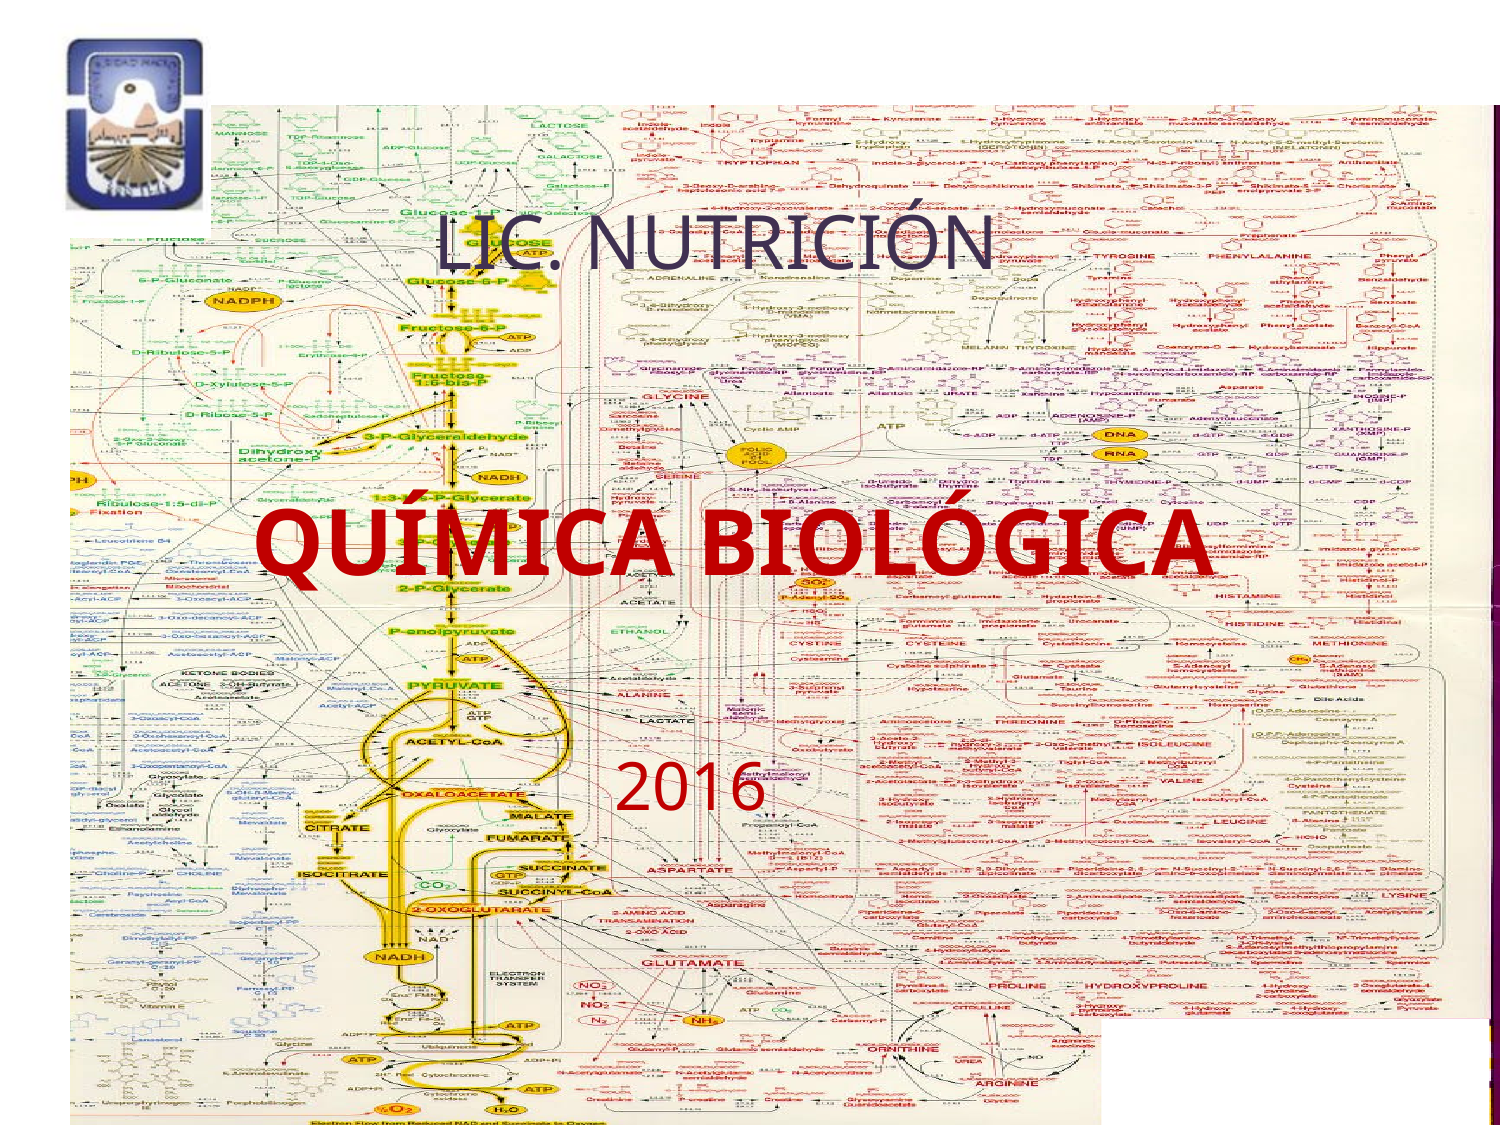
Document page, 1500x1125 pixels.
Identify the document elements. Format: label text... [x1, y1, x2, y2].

title QUÍMICA BIOLÓGICA [58, 445, 65, 634]
picture [0, 0, 1500, 1125]
